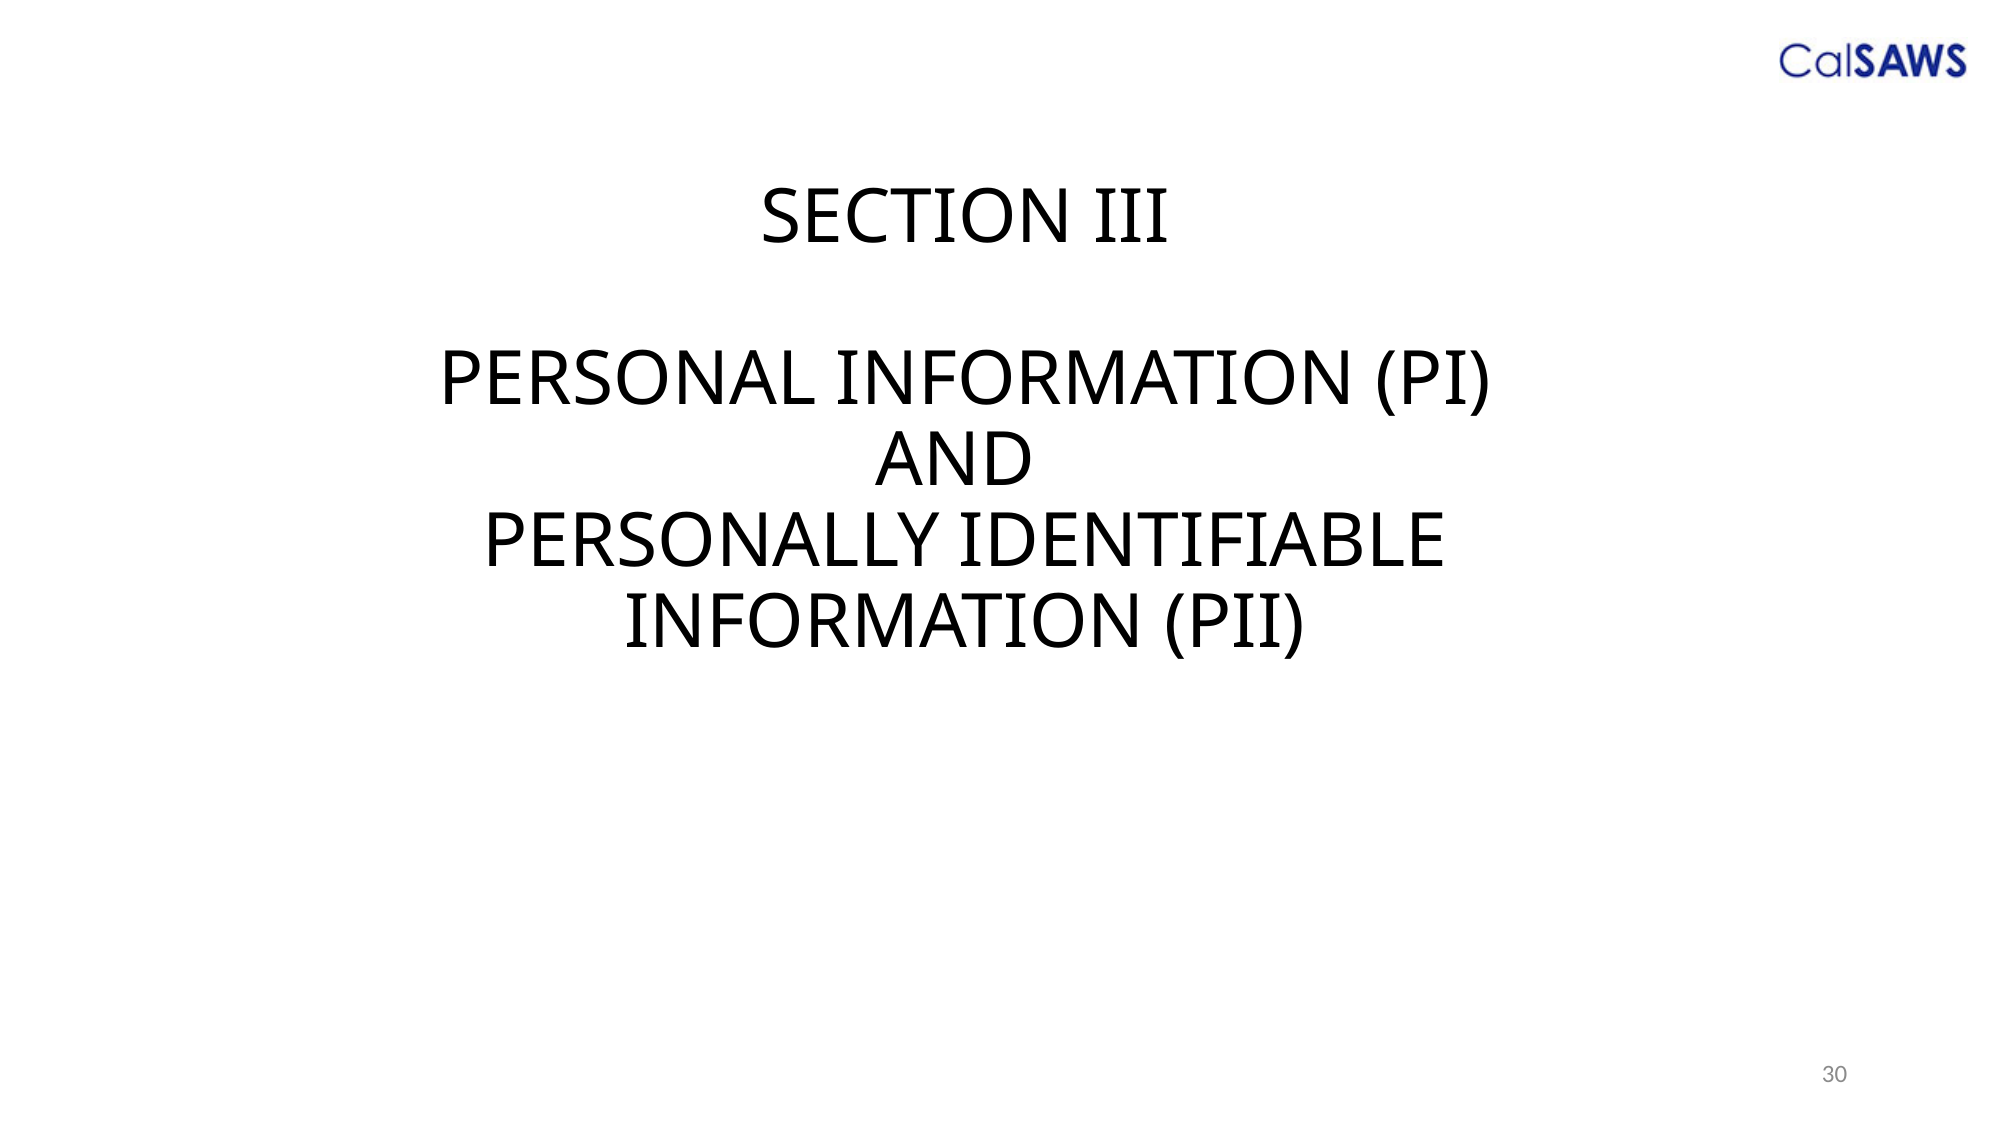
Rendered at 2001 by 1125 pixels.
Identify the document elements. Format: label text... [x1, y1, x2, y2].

title SECTION III PERSONAL INFORMATION (PI) AND PERSONALLY IDENTIFIABLE INFORMATION (PII) [244, 374, 1686, 896]
picture [1779, 37, 1968, 83]
slide_number 30 [1412, 1042, 1863, 1103]
